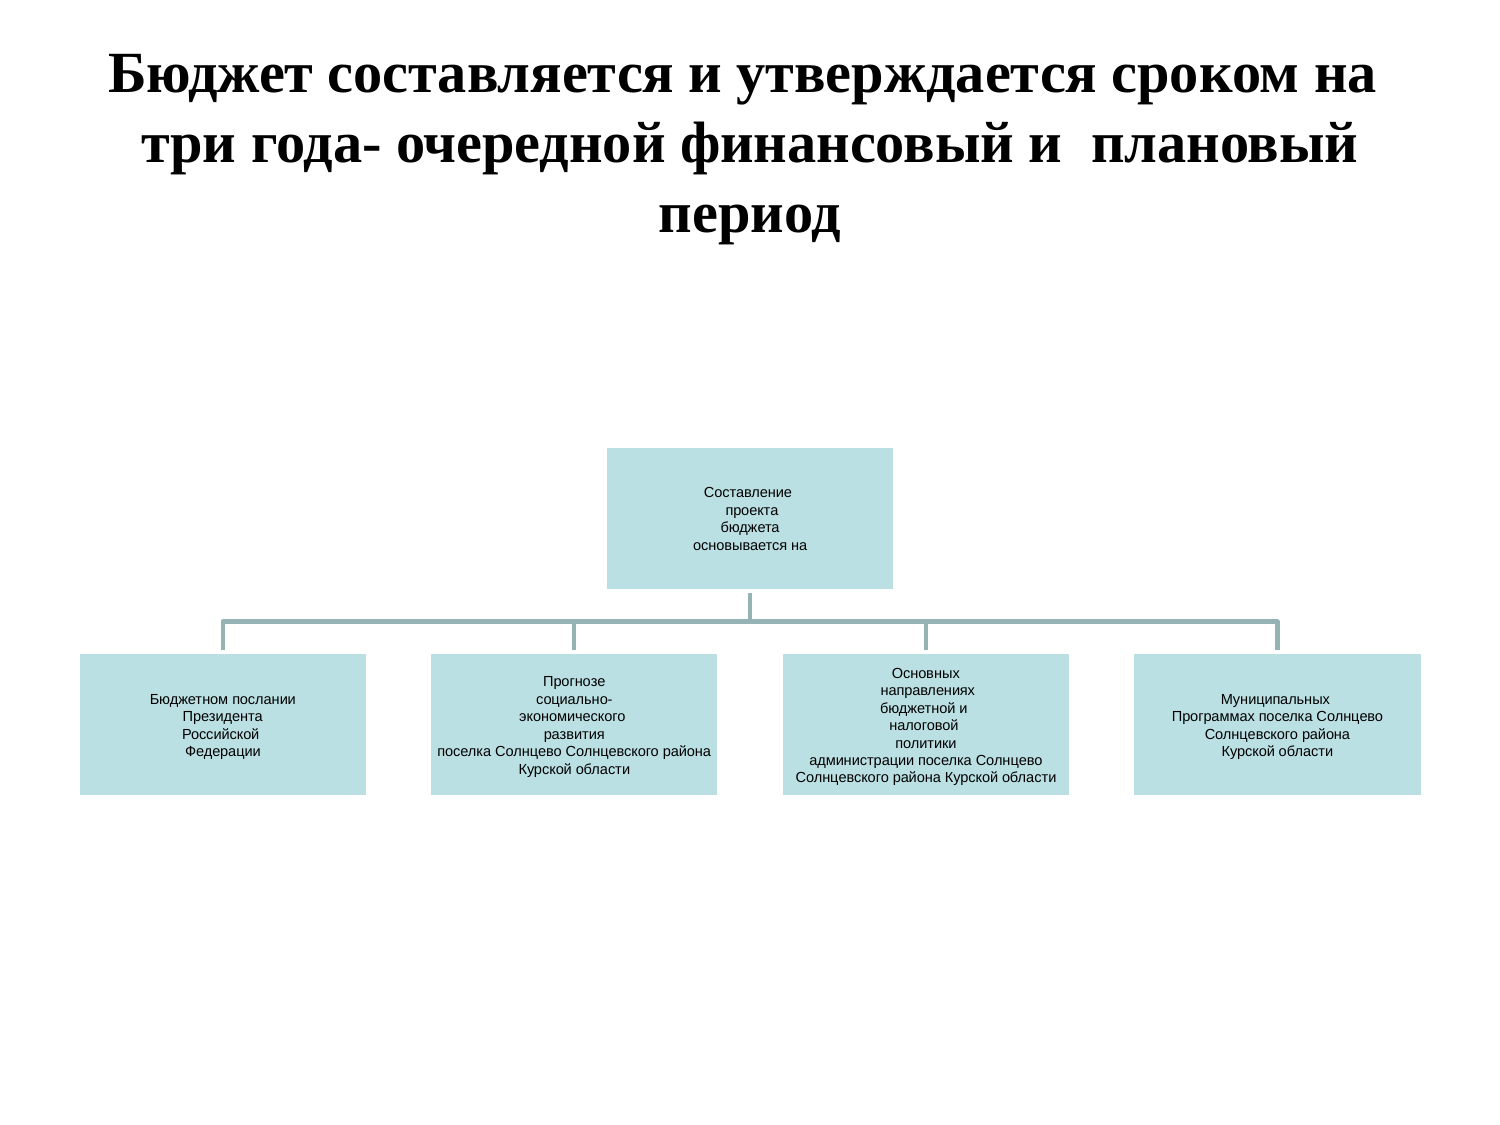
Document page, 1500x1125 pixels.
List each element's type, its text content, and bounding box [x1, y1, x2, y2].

title Бюджет составляется и утверждается сроком на три года- очередной финансовый и плановый период [74, 44, 1426, 233]
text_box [76, 255, 1424, 988]
